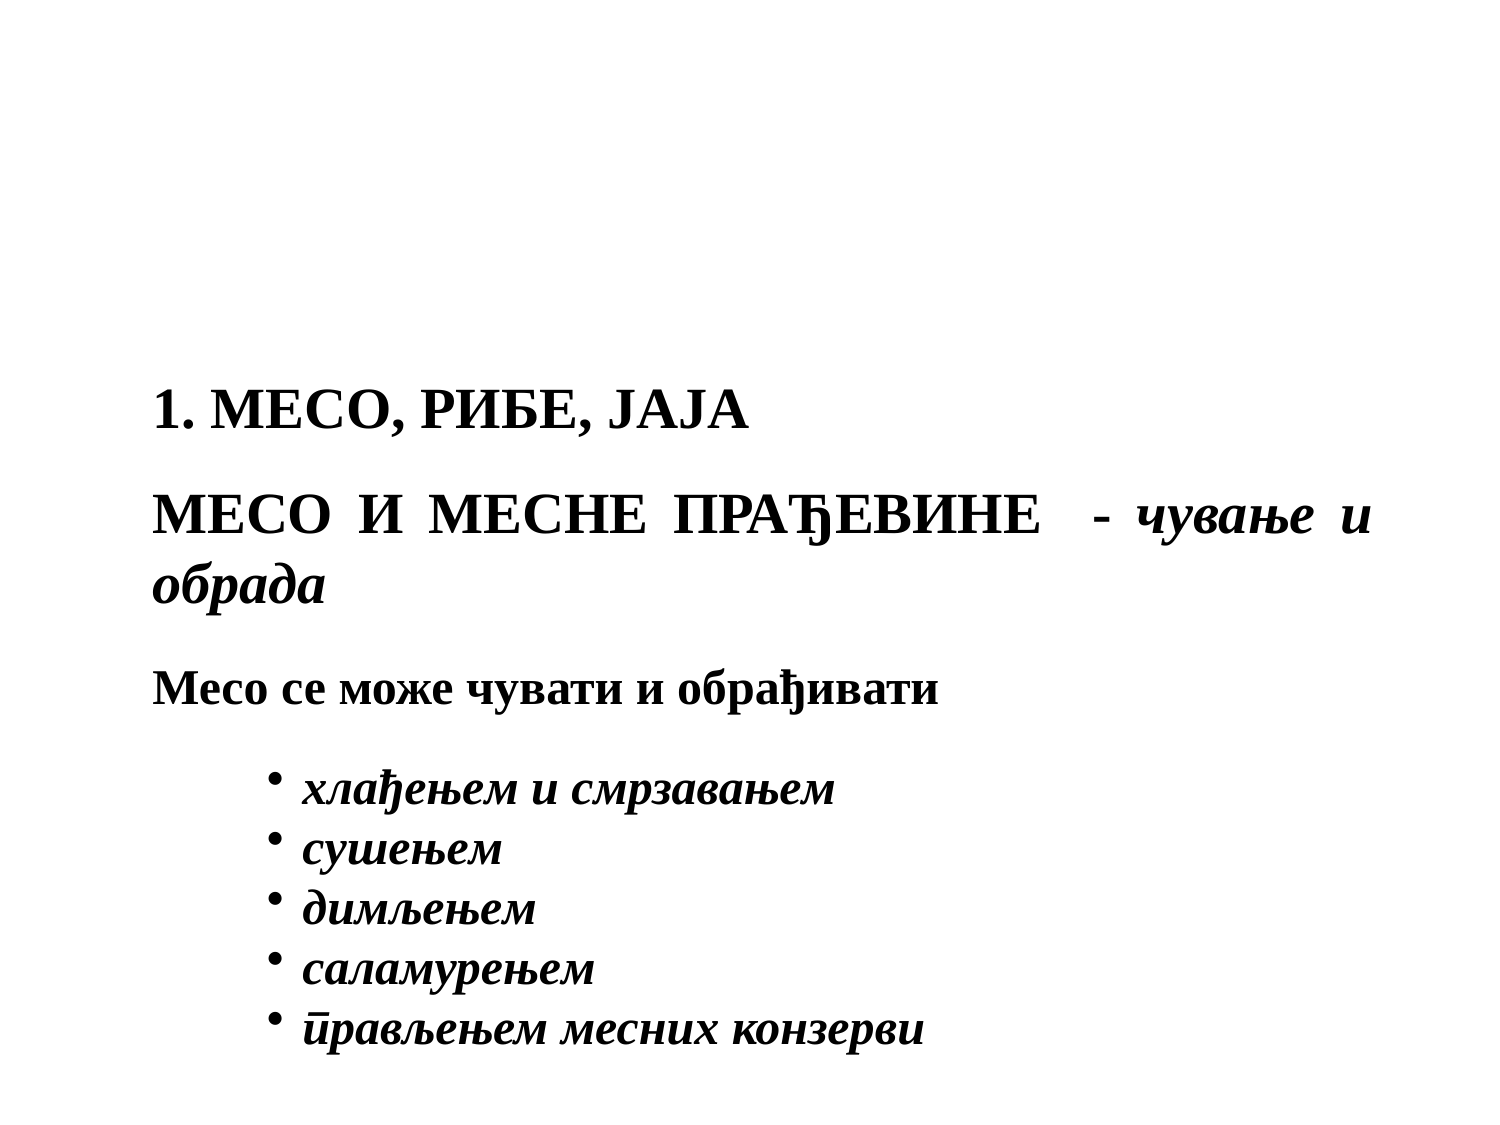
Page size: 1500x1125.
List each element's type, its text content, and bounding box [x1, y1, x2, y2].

text_box 1. МЕСО, РИБЕ, ЈАЈА МЕСО И МЕСНЕ ПРАЂЕВИНЕ - чување и обрада Месо се може чувати и обрађивати хлађењем и смрзавањем сушењем димљењем саламурењем прављењем месних конзерви [137, 362, 1388, 1062]
